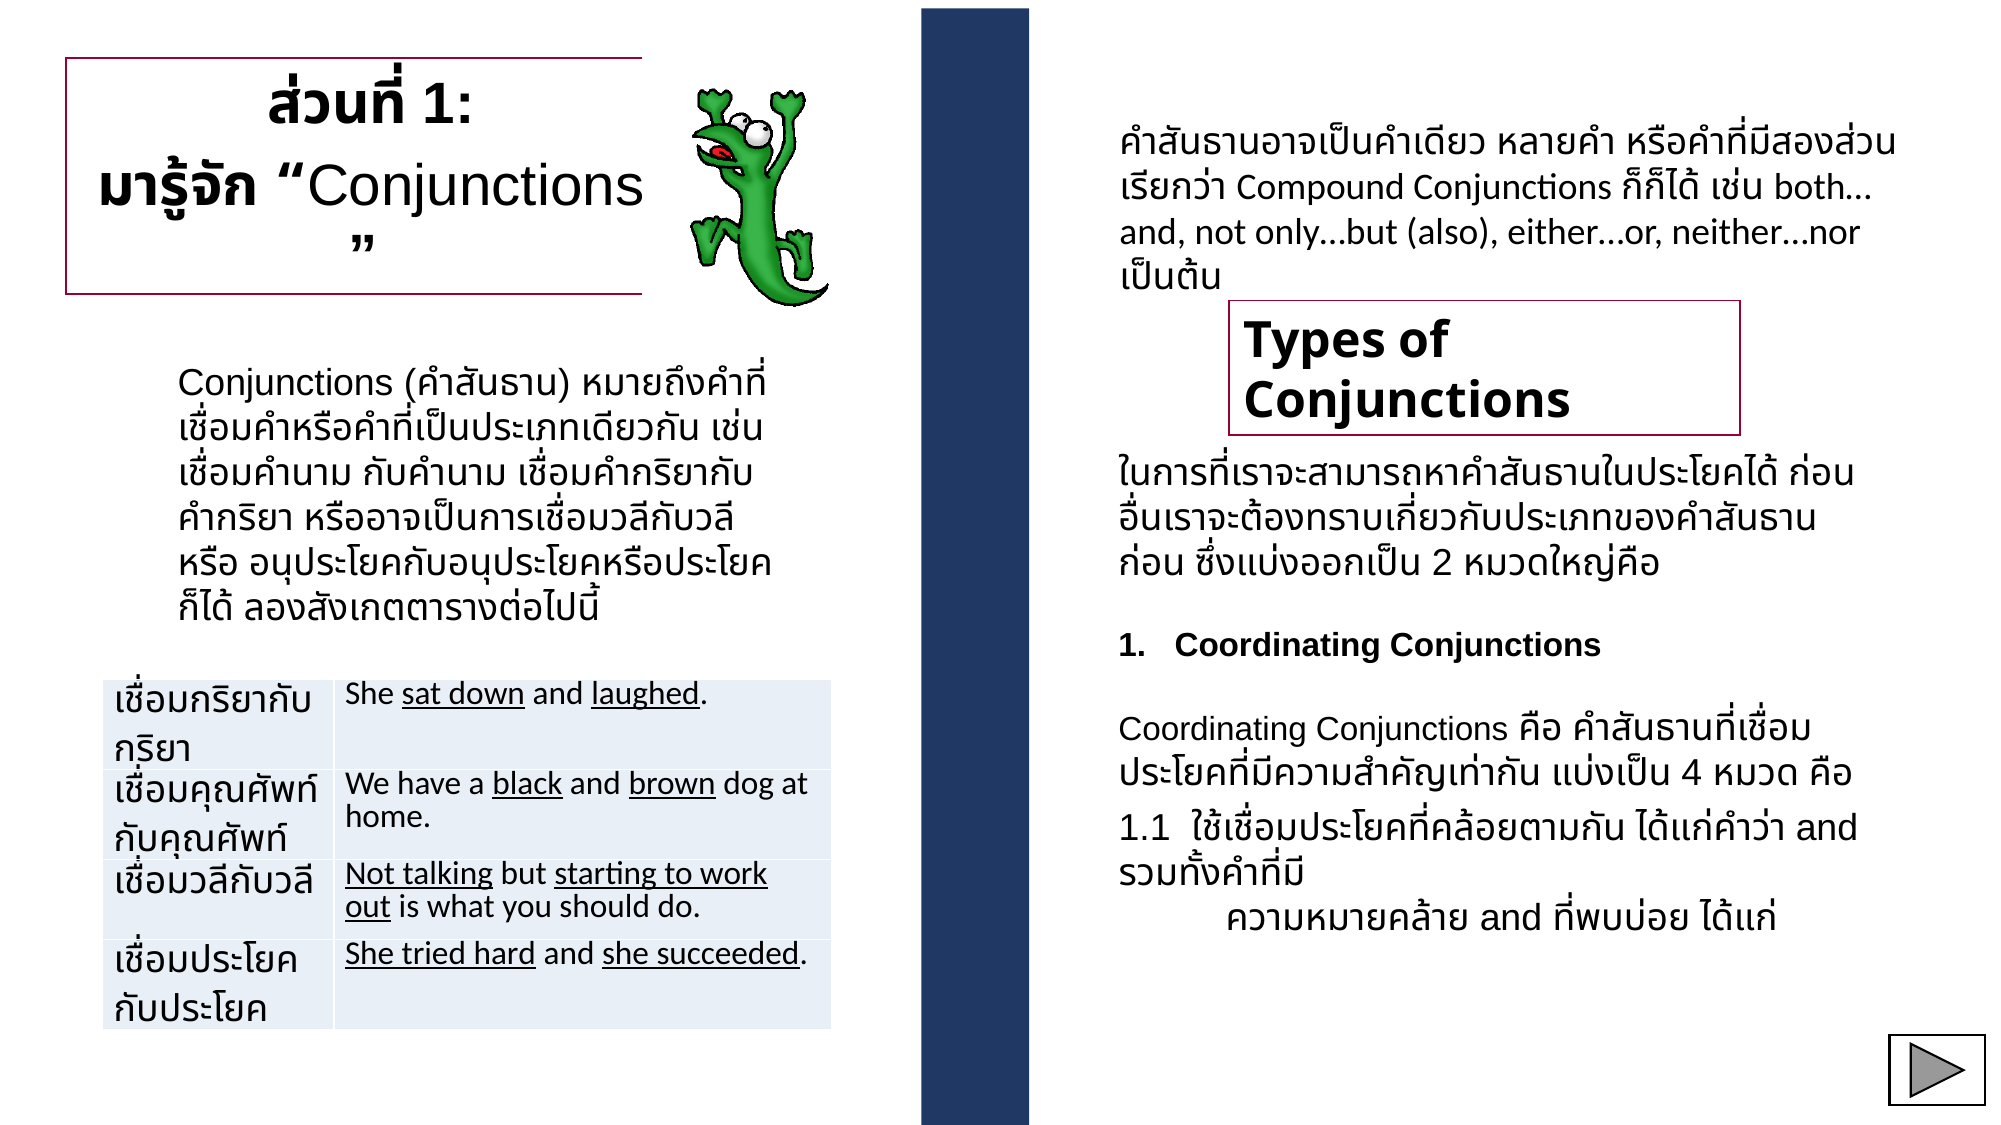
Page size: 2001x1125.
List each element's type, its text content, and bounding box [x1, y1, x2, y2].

text_box Types of Conjunctions [1228, 305, 1741, 436]
text_box 1 ใช้เชื่อมประโยคที่คล้อยตามกัน ได้แก่คำว่า and รวมทั้งคำที่มี ความหมายคล้าย and ที่พบบ่อย ได้แก่ [1028, 795, 1910, 1016]
table_header She sat down and laughed. [335, 680, 831, 769]
text_box ส่วนที่ 1: มารู้จัก “Conjunctions ” [65, 57, 642, 295]
text_box คำสันธานอาจเป็นคำเดียว หลายคำ หรือคำที่มีสองส่วน เรียกว่า Compound Conjunctions ก็ก็ได้ เช่น both…and, not only…but (also), either…or, neither…nor เป็นต้น [1104, 109, 1942, 305]
table_header เชื่อมกริยากับกริยา [103, 680, 333, 769]
picture [642, 54, 859, 330]
table_cell เชื่อมวลีกับวลี [103, 860, 333, 939]
table_cell We have a black and brown dog at home. [335, 770, 831, 859]
text_box [1888, 1034, 1986, 1106]
text_box [920, 7, 1030, 1125]
table_cell Not talking but starting to work out is what you should do. [335, 860, 831, 939]
table_cell เชื่อมประโยคกับประโยค [103, 940, 333, 1029]
text_box ในการที่เราจะสามารถหาคำสันธานในประโยคได้ ก่อนอื่นเราจะต้องทราบเกี่ยวกับประเภทของคำสันธานก่อน ซึ่งแบ่งออกเป็น 2 หมวดใหญ่คือ Coordinating Conjunctions Coordinating Conjunctions คือ คำสันธานที่เชื่อมประโยคที่มีความสำคัญเท่ากัน แบ่งเป็น 4 หมวด คือ [1103, 440, 1892, 795]
table_cell She tried hard and she succeeded. [335, 940, 831, 1029]
table_cell เชื่อมคุณศัพท์กับคุณศัพท์ [103, 770, 333, 859]
text_box Conjunctions (คำสันธาน) หมายถึงคำที่เชื่อมคำหรือคำที่เป็นประเภทเดียวกัน เช่น เชื่อมคำนาม กับคำนาม เชื่อมคำกริยากับคำกริยา หรืออาจเป็นการเชื่อมวลีกับวลี หรือ อนุประโยคกับอนุประโยคหรือประโยคก็ได้ ลองสังเกตตารางต่อไปนี้ [102, 350, 791, 674]
